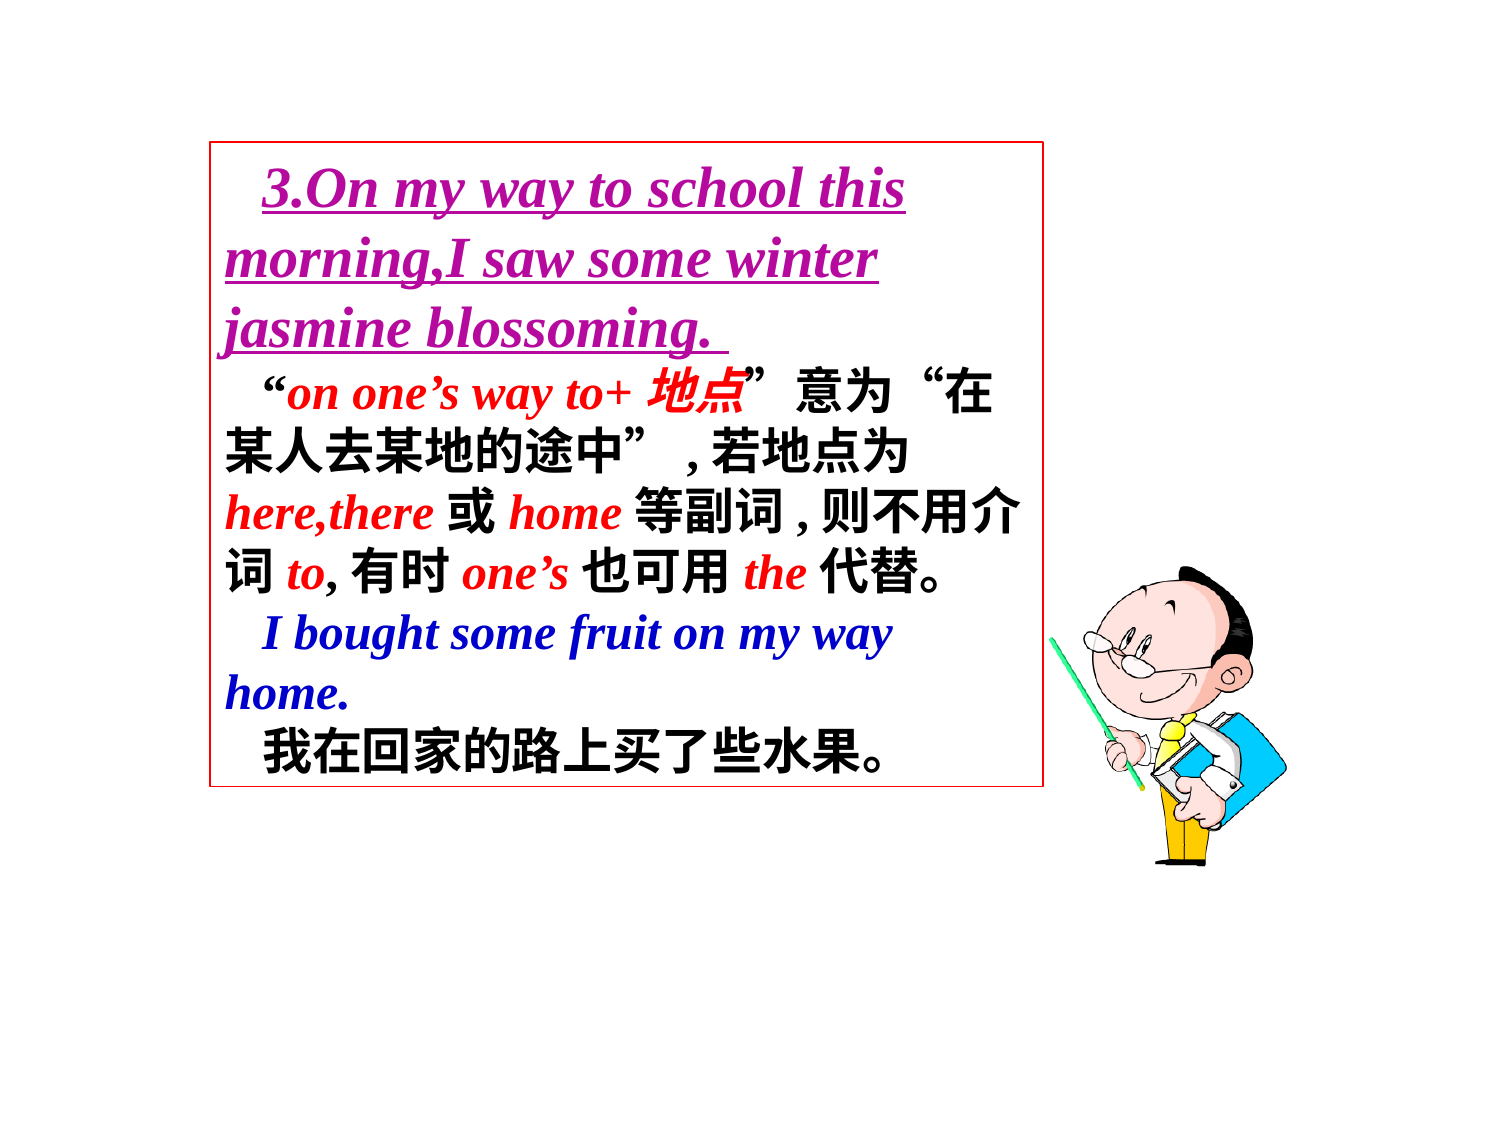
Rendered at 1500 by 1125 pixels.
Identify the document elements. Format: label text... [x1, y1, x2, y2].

picture [958, 541, 1324, 890]
text_box 3.On my way to school this morning,I saw some winter jasmine blossoming. “on one’s way to+地点”意为“在某人去某地的途中”,若地点为here,there或home等副词,则不用介词to,有时one’s也可用the代替。 I bought some fruit on my way home. 我在回家的路上买了些水果。 [209, 141, 1044, 787]
